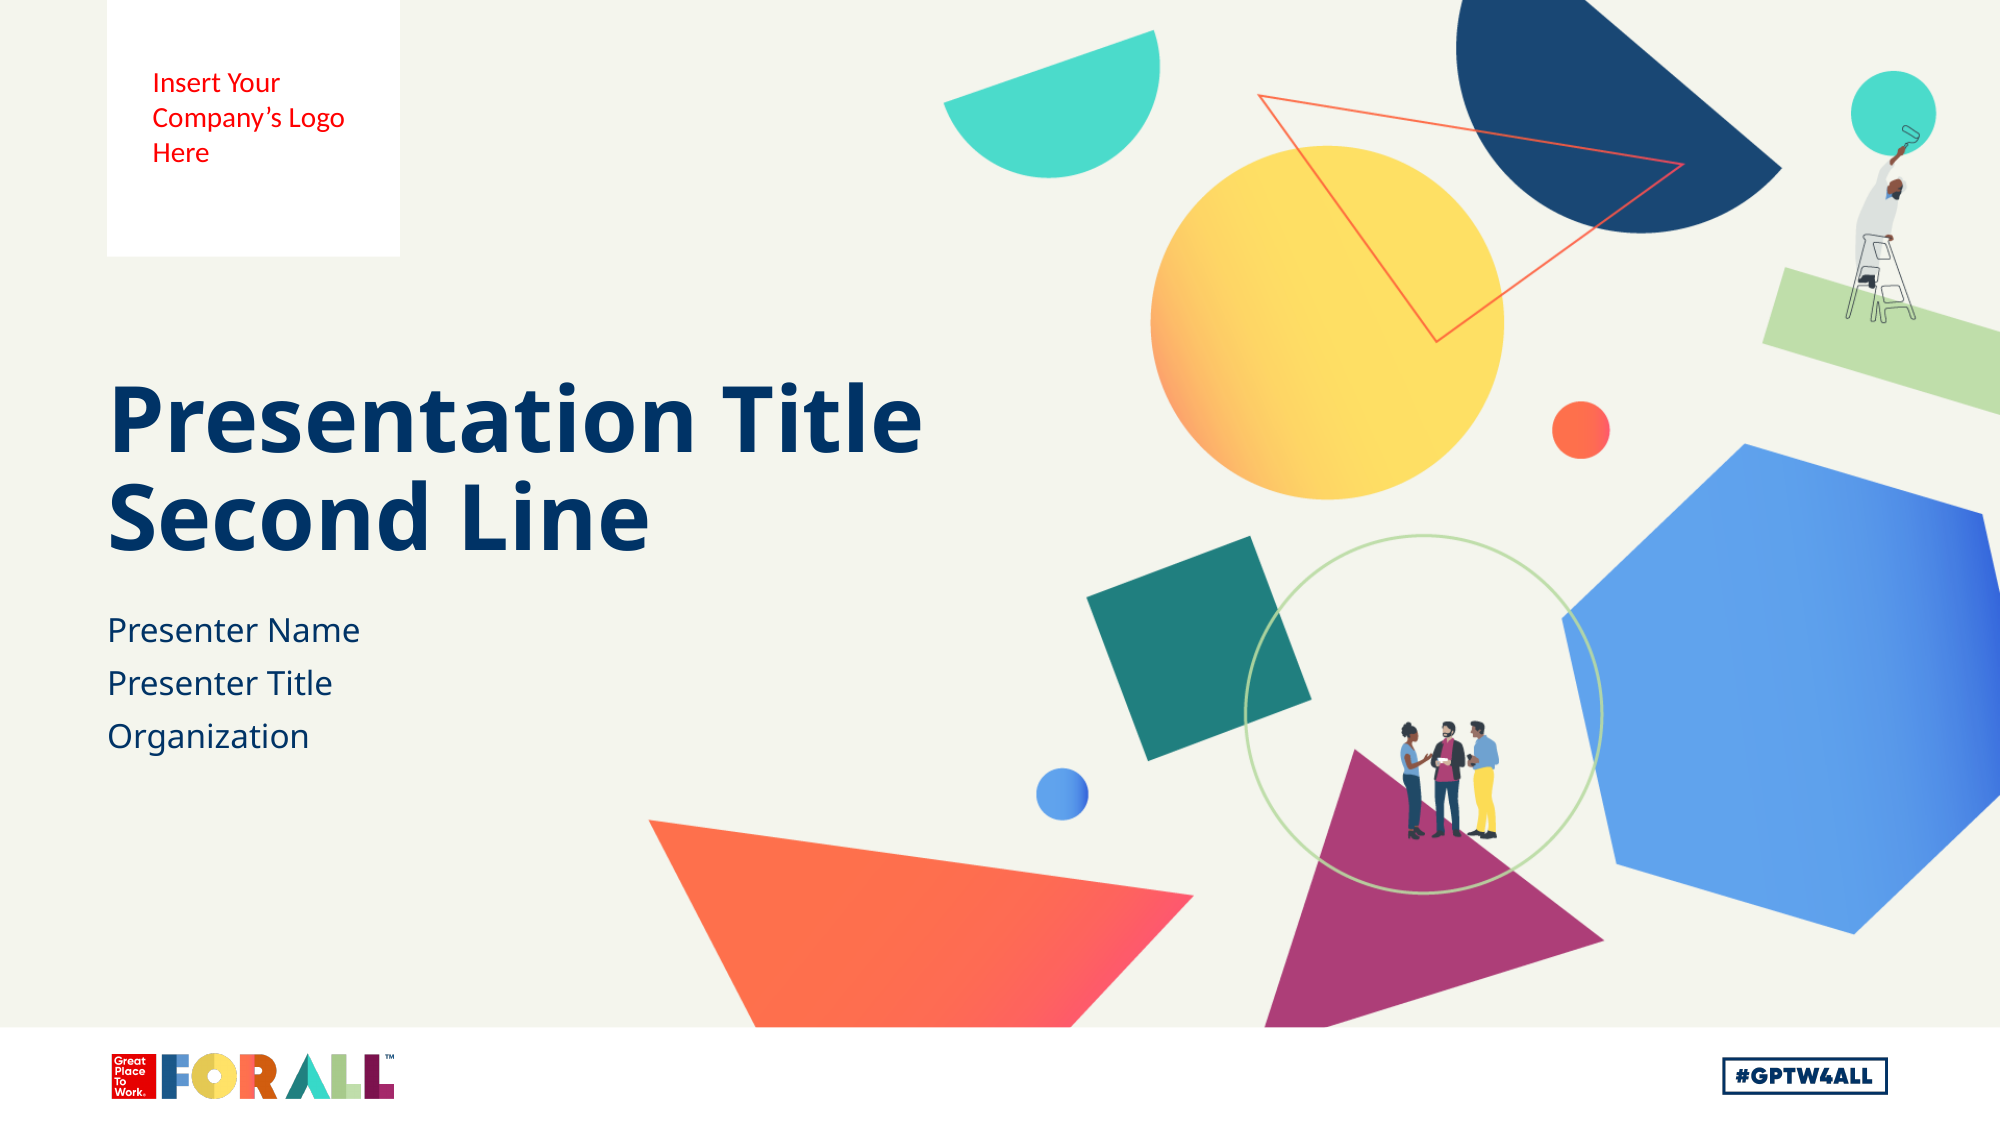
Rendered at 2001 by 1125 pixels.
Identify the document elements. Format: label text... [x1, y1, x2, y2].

picture [0, 0, 2000, 1027]
picture [1689, 1044, 1921, 1108]
picture [87, 1030, 418, 1122]
picture [137, 35, 365, 229]
list Presentation Title Second Line [107, 383, 1089, 563]
list Presenter Name Presenter Title Organization [107, 610, 1215, 860]
